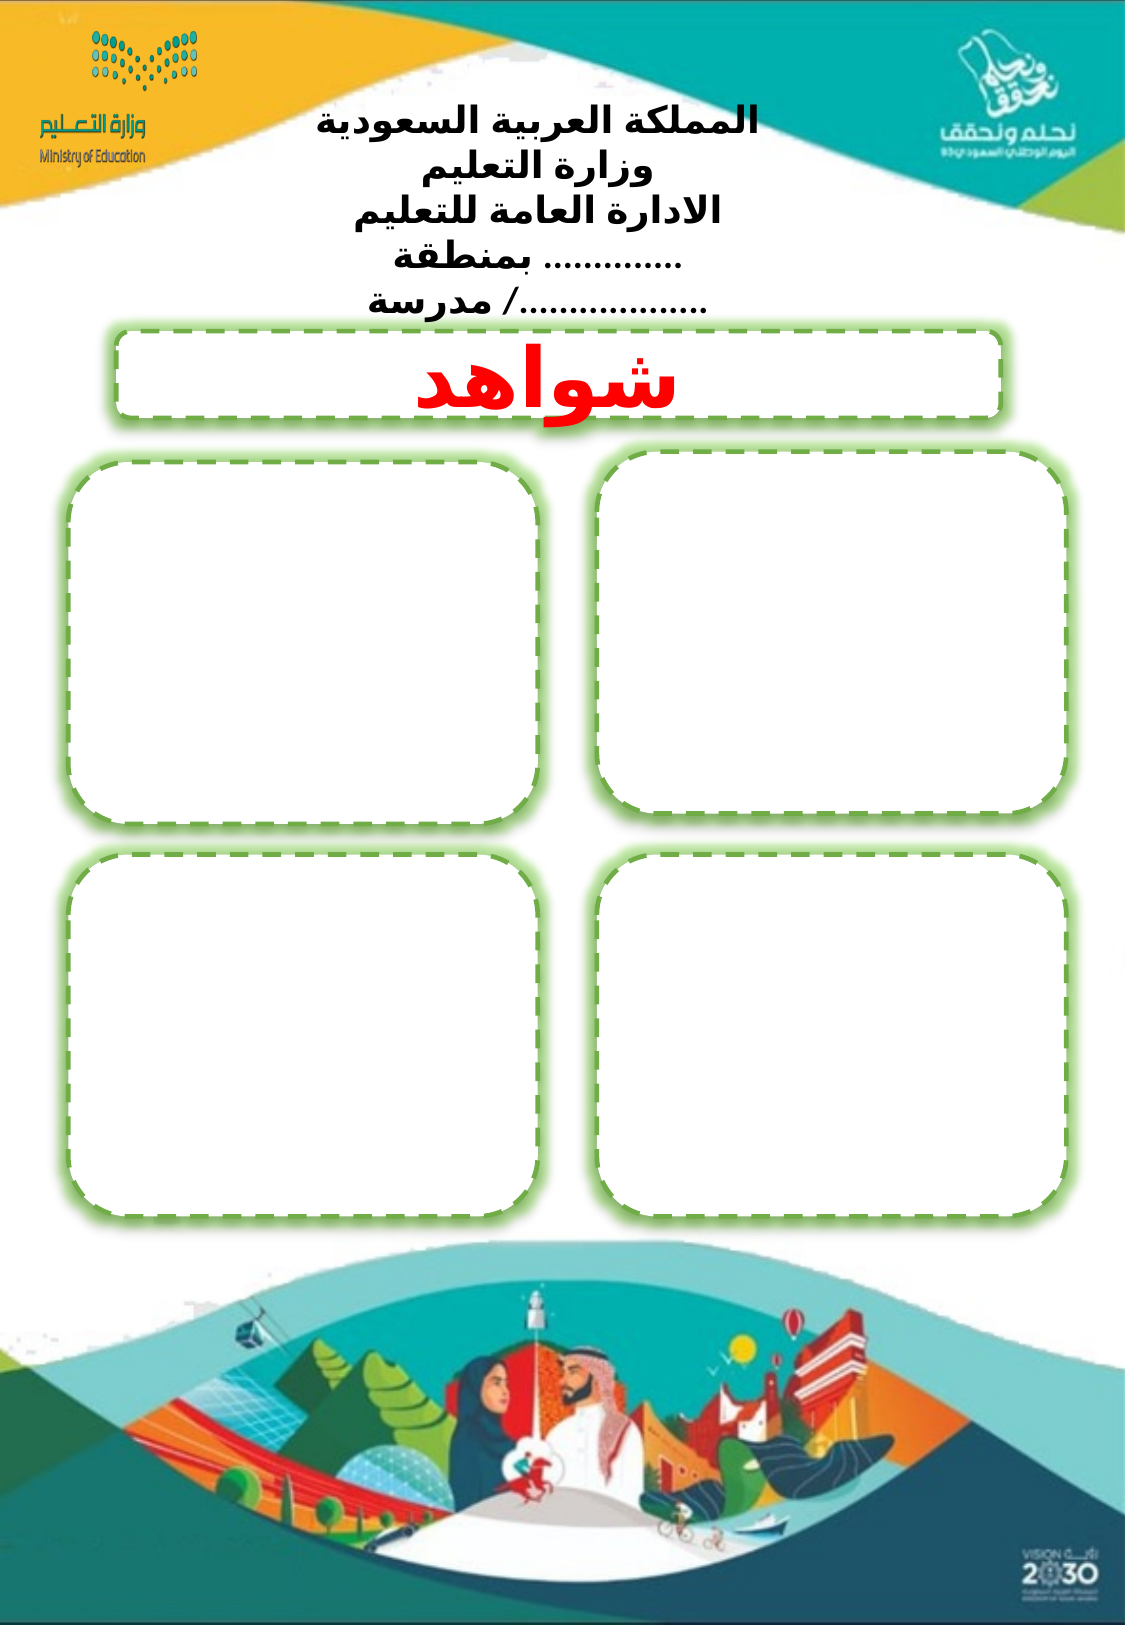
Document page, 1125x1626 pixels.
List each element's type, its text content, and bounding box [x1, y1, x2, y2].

picture [0, 0, 1125, 1625]
text_box [596, 853, 1067, 1217]
text_box [596, 451, 1067, 815]
text_box المملكة العربية السعودية وزارة التعليم الادارة العامة للتعليم بمنطقة .............. مدرسة /................... [236, 85, 840, 332]
text_box [67, 461, 539, 825]
text_box شواهد [115, 330, 1002, 419]
text_box [67, 853, 539, 1217]
